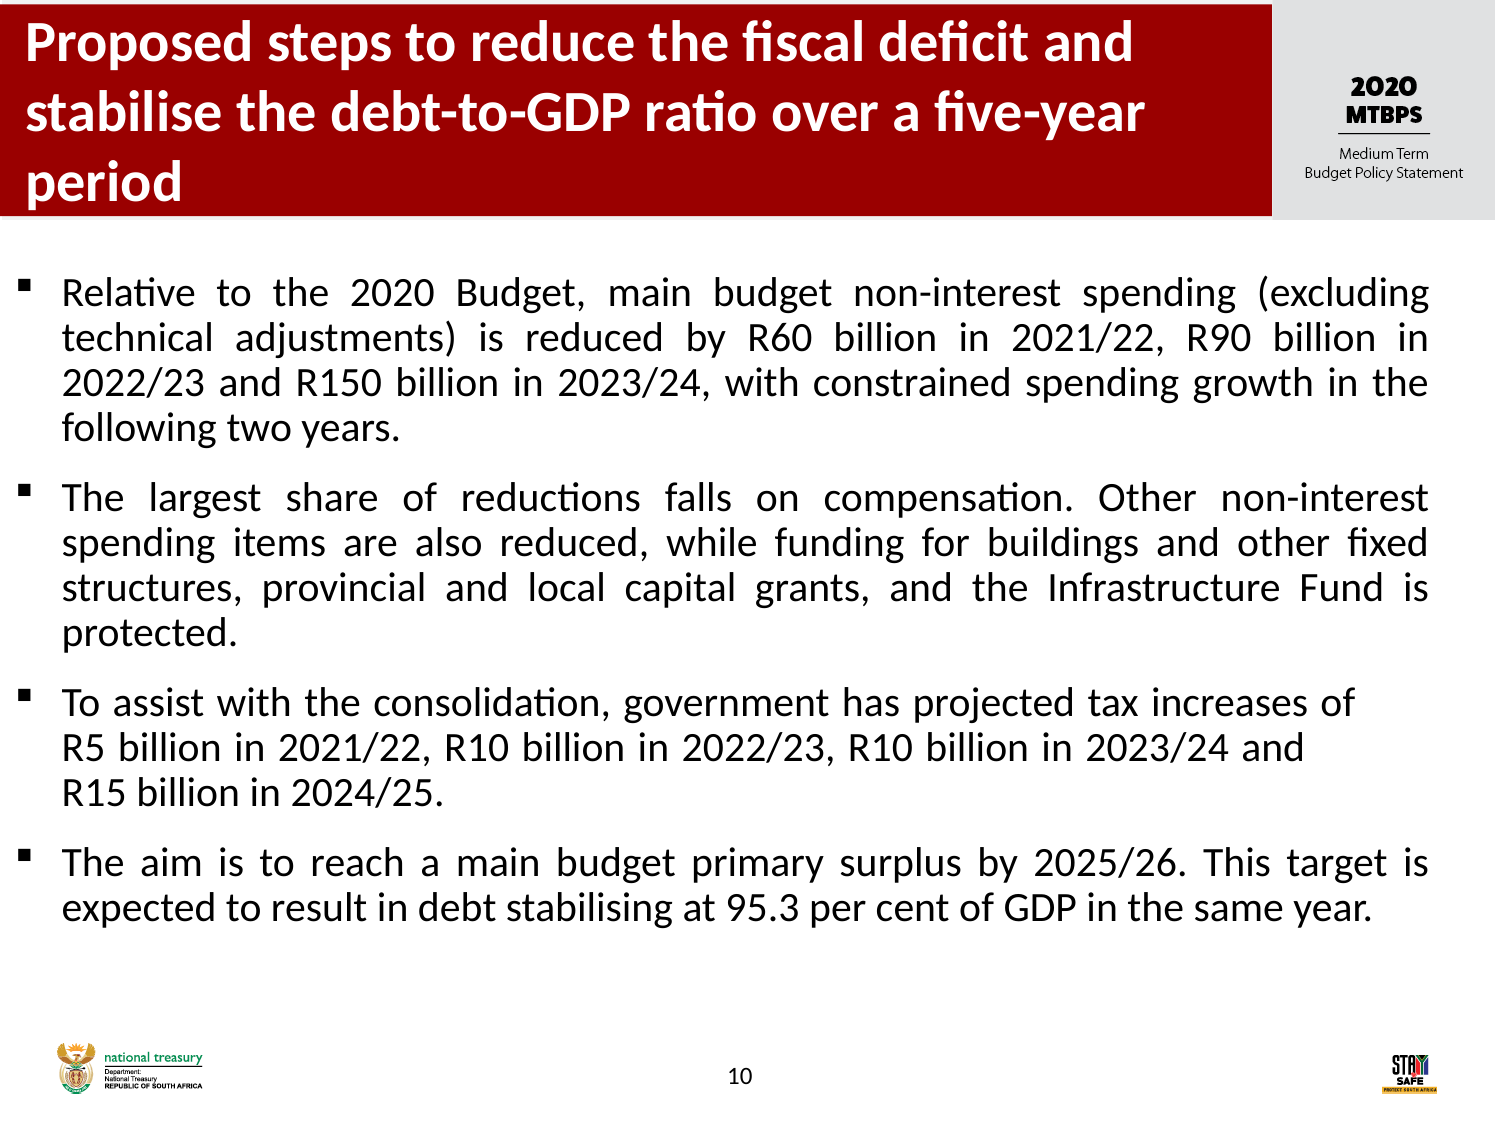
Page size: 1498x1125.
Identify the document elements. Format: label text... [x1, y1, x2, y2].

text_box Proposed steps to reduce the fiscal deficit and stabilise the debt-to-GDP ratio over a five-year period [10, 5, 1272, 212]
slide_number 9 [549, 1075, 930, 1105]
picture [57, 1075, 549, 1094]
text_box Relative to the 2020 Budget, main budget non-interest spending (excluding technical adjustments) is reduced by R60 billion in 2021/22, R90 billion in 2022/23 and R150 billion in 2023/24, with constrained spending growth in the following two years. The largest share of reductions falls on compensation. Other non-interest spending items are also reduced, while funding for buildings and other fixed structures, provincial and local capital grants, and the Infrastructure Fund is protected. To assist with the consolidation, government has projected tax increases of R5 billion in 2021/22, R10 billion in 2022/23, R10 billion in 2023/24 and R15 billion in 2024/25. The aim is to reach a main budget primary surplus by 2025/26. This target is expected to result in debt stabilising at 95.3 per cent of GDP in the same year. [0, 263, 1445, 1075]
text_box [0, 4, 1272, 217]
picture [2, 0, 1495, 220]
picture [930, 1075, 1437, 1094]
